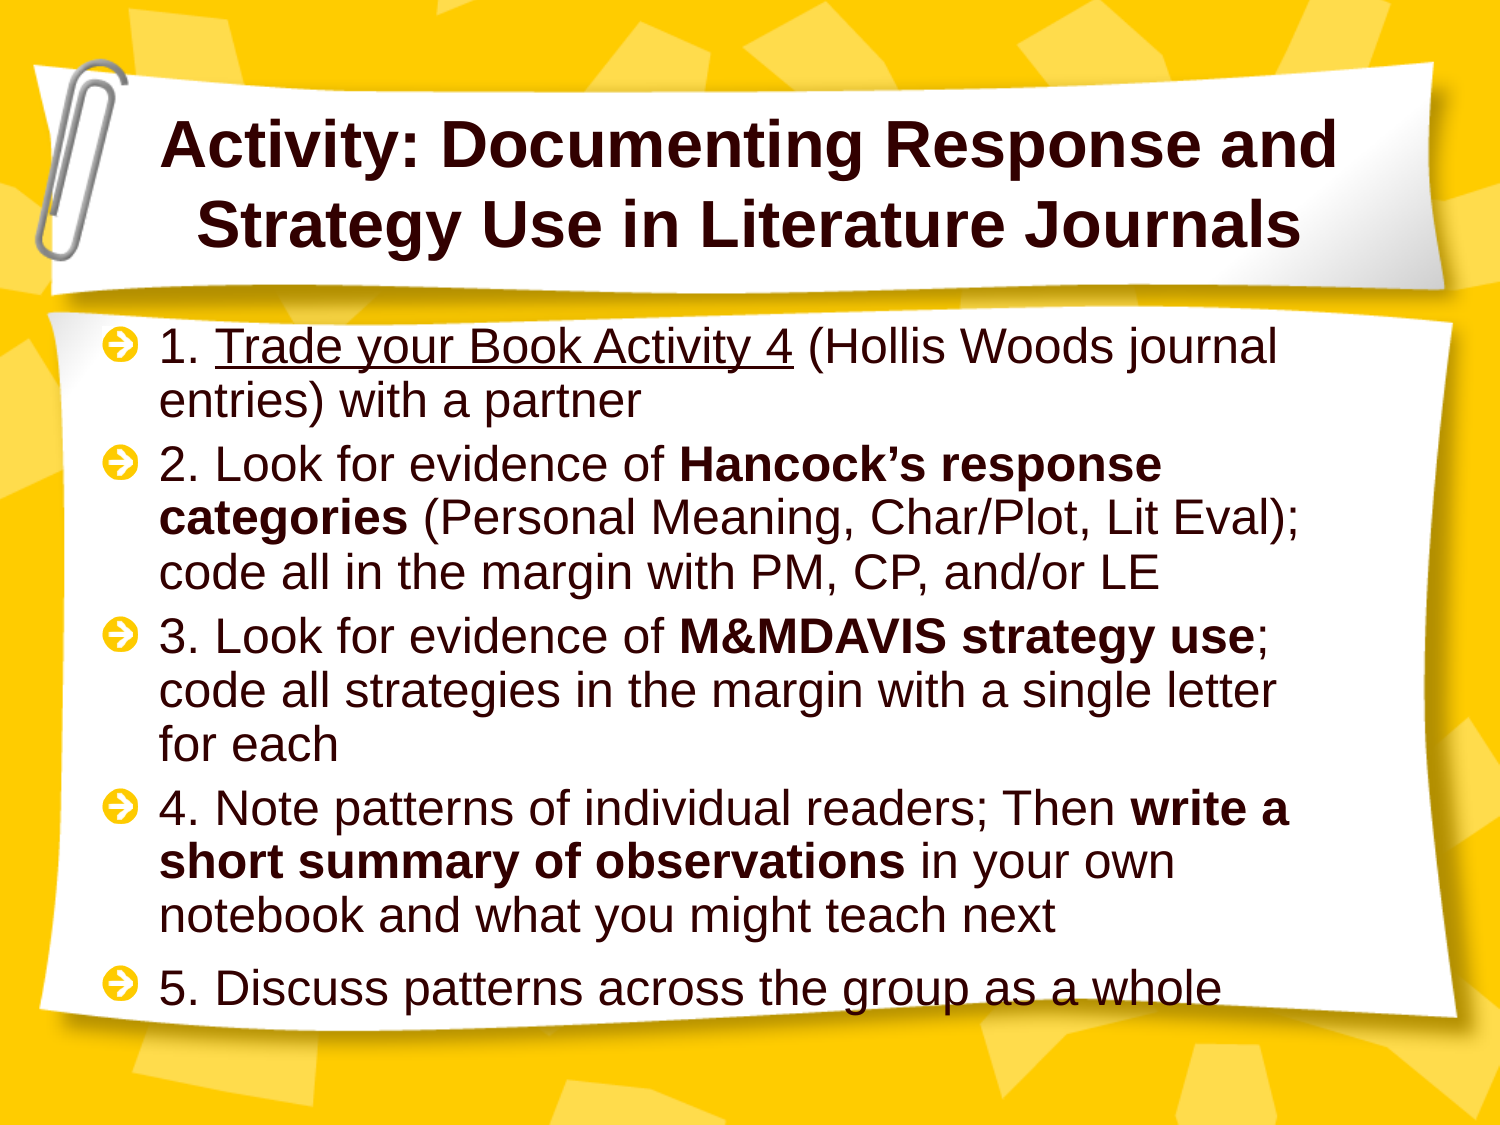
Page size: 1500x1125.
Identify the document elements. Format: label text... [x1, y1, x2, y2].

picture [0, 0, 1500, 1125]
list 1. Trade your Book Activity 4 (Hollis Woods journal entries) with a partner 2. Look for evidence of Hancock’s response categories (Personal Meaning, Char/Plot, Lit Eval); code all in the margin with PM, CP, and/or LE 3. Look for evidence of M&MDAVIS strategy use; code all strategies in the margin with a single letter for each 4. Note patterns of individual readers; Then write a short summary of observations in your own notebook and what you might teach next 5. Discuss patterns across the group as a whole [87, 312, 1363, 988]
title Activity: Documenting Response and Strategy Use in Literature Journals [112, 87, 1388, 276]
